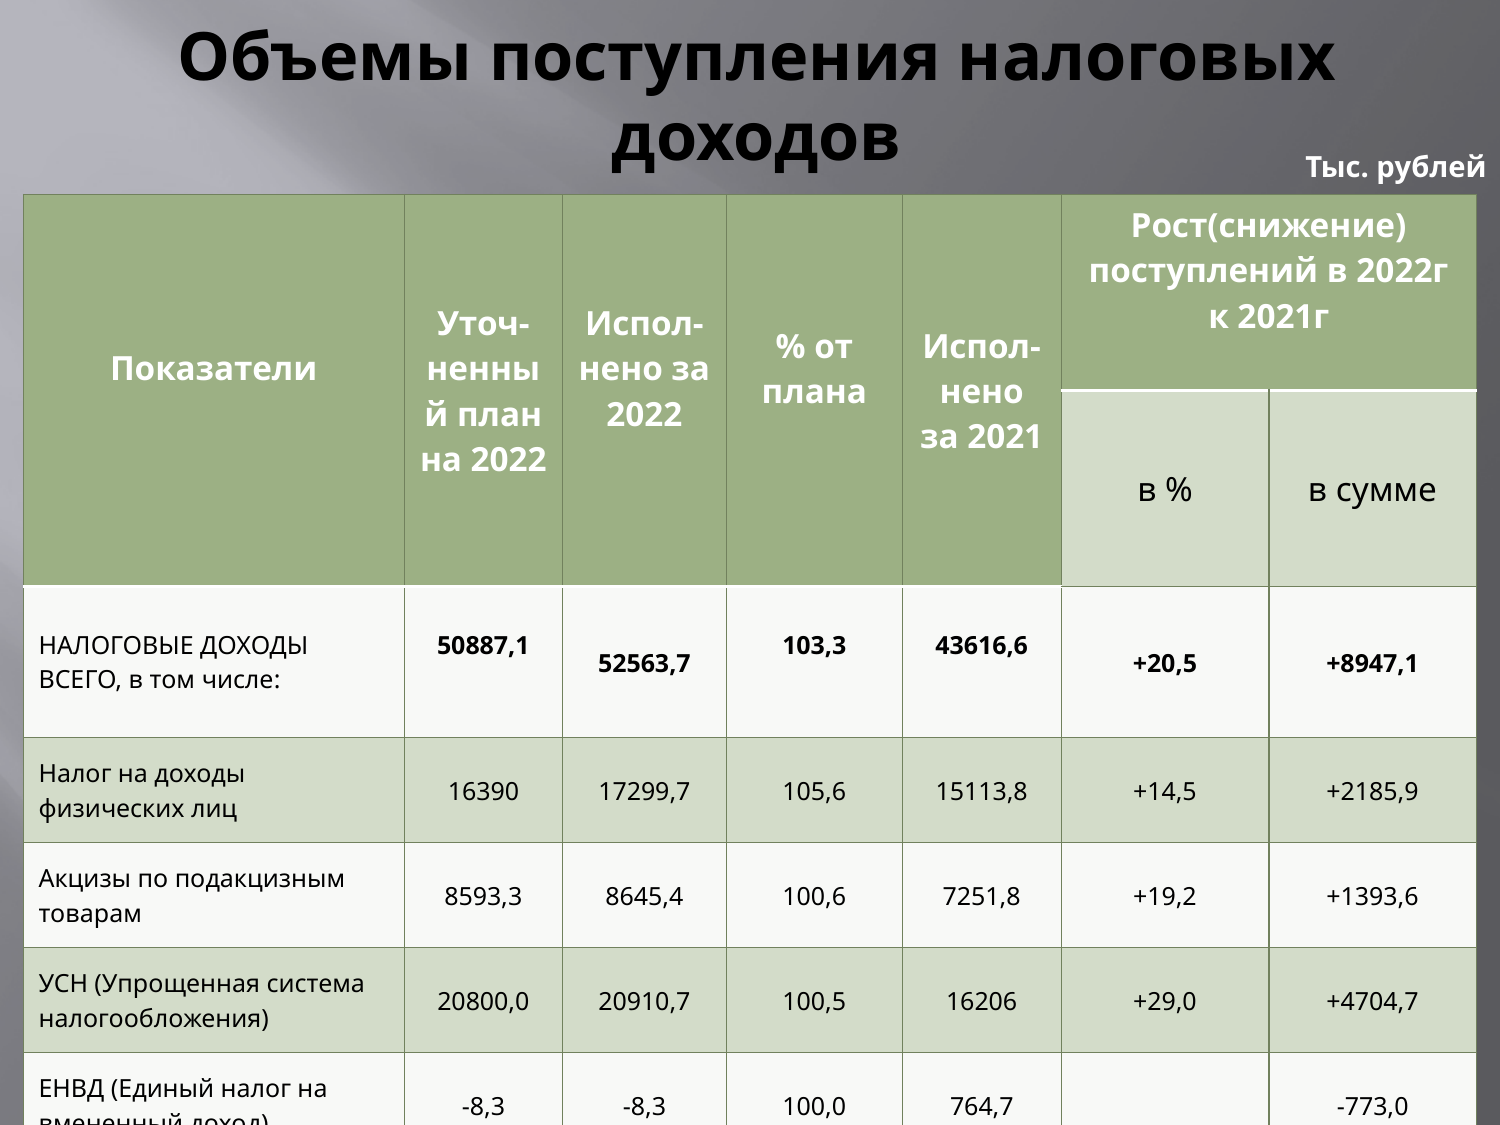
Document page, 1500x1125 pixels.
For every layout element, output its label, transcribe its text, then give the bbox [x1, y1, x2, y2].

table_cell НАЛОГОВЫЕ ДОХОДЫ ВСЕГО, в том числе: [24, 588, 404, 737]
table_cell 15113,8 [903, 738, 1061, 842]
table_cell +4704,7 [1270, 948, 1476, 1052]
table_cell 100,6 [727, 843, 902, 947]
table_cell [1062, 1053, 1268, 1125]
table_cell Акцизы по подакцизным товарам [24, 843, 404, 947]
table_cell Налог на доходы физических лиц [24, 738, 404, 842]
table_cell УСН (Упрощенная система налогообложения) [24, 948, 404, 1052]
table_cell +19,2 [1062, 843, 1268, 947]
table_cell +14,5 [1062, 738, 1268, 842]
table_cell +8947,1 [1270, 587, 1476, 737]
table_cell +20,5 [1062, 587, 1268, 737]
table_cell 8593,3 [405, 843, 562, 947]
table_cell +2185,9 [1270, 738, 1476, 842]
table_cell 764,7 [903, 1053, 1061, 1125]
table_cell 100,0 [727, 1053, 902, 1125]
table_cell 52563,7 [563, 588, 726, 737]
table_cell 16390 [405, 738, 562, 842]
table_cell 50887,1 [405, 588, 562, 737]
table_cell +1393,6 [1270, 843, 1476, 947]
table_header Рост(снижение) поступлений в 2022г к 2021г [1062, 195, 1476, 389]
table_cell 8645,4 [563, 843, 726, 947]
table_cell +29,0 [1062, 948, 1268, 1052]
table_cell 100,5 [727, 948, 902, 1052]
table_cell ЕНВД (Единый налог на вмененный доход) [24, 1053, 404, 1125]
table_header Показатели [24, 195, 404, 585]
title Объемы поступления налоговых доходов [82, 0, 1432, 188]
table_cell 20800,0 [405, 948, 562, 1052]
text_box Тыс. рублей [1290, 140, 1500, 191]
table_cell 17299,7 [563, 738, 726, 842]
table_header Испол- нено за 2021 [903, 195, 1061, 585]
table_cell 20910,7 [563, 948, 726, 1052]
table_cell 105,6 [727, 738, 902, 842]
table_cell -8,3 [563, 1053, 726, 1125]
table_header Уточ-ненный план на 2022 [405, 195, 562, 585]
table_header % от плана [727, 195, 902, 585]
table_cell -8,3 [405, 1053, 562, 1125]
table_cell 43616,6 [903, 588, 1061, 737]
table_cell 103,3 [727, 588, 902, 737]
table_cell в % [1062, 392, 1268, 586]
table_cell 7251,8 [903, 843, 1061, 947]
table_cell 16206 [903, 948, 1061, 1052]
table_header Испол-нено за 2022 [563, 195, 726, 585]
table_cell в сумме [1270, 392, 1476, 586]
table_cell -773,0 [1270, 1053, 1476, 1125]
